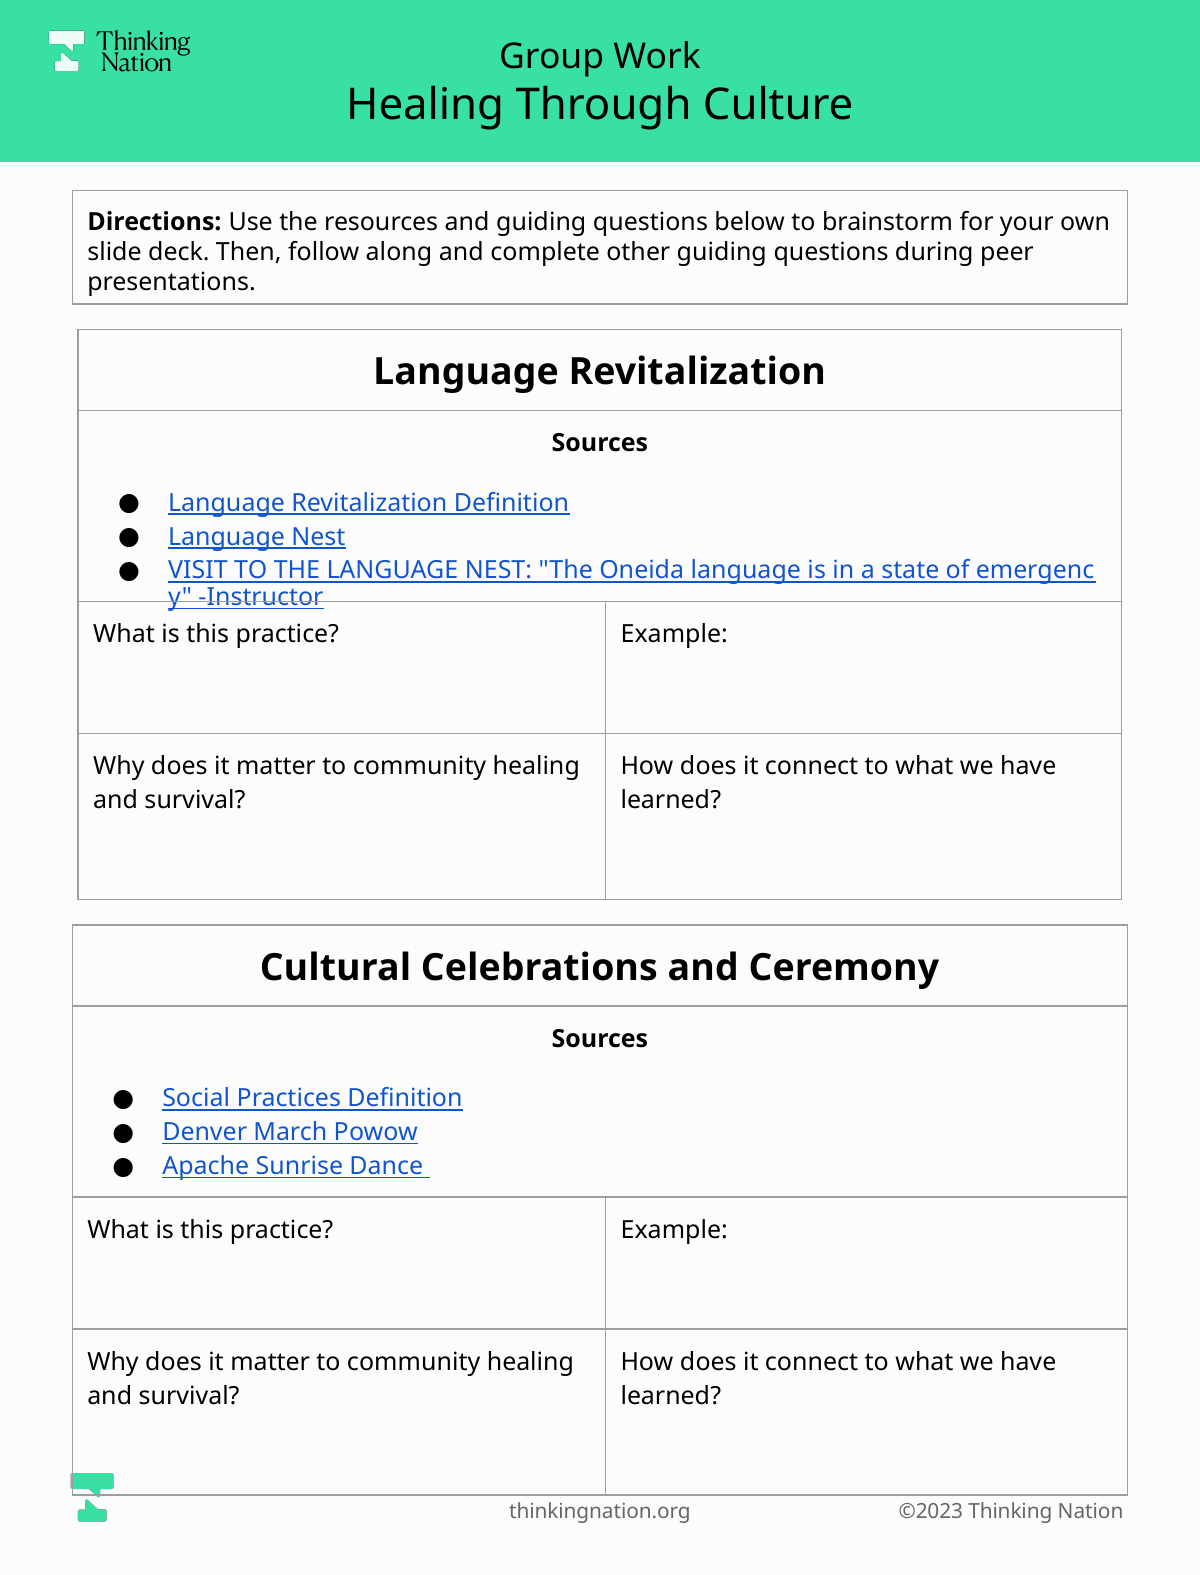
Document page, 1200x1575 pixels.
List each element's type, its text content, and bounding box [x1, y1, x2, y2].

table_cell Example: [606, 1198, 1127, 1328]
text_box Group Work Healing Through Culture [0, 0, 1200, 162]
table_cell What is this practice? [79, 602, 605, 733]
table_cell Why does it matter to community healing and survival? [79, 734, 605, 899]
text_box ©2023 Thinking Nation [854, 1483, 1139, 1532]
table_cell How does it connect to what we have learned? [606, 734, 1121, 899]
table_header Cultural Celebrations and Ceremony [73, 926, 1127, 1005]
text_box thinkingnation.org [457, 1496, 742, 1532]
table_cell How does it connect to what we have learned? [606, 1330, 1127, 1494]
picture [33, 16, 195, 85]
table_header Language Revitalization [79, 330, 1121, 410]
table_cell Sources Social Practices Definition Denver March Powow Apache Sunrise Dance [73, 1007, 1127, 1196]
table_cell Example: [606, 602, 1121, 733]
picture [58, 1463, 126, 1531]
text_box Directions: Use the resources and guiding questions below to brainstorm for your own slide deck. Then, follow along and complete other guiding questions during peer presentations. [72, 190, 1128, 304]
table_cell Sources Language Revitalization Definition Language Nest VISIT TO THE LANGUAGE NEST: "The Oneida language is in a state of emergency" -Instructor [79, 411, 1121, 601]
table_cell What is this practice? [73, 1198, 605, 1328]
table_cell Why does it matter to community healing and survival? [73, 1330, 605, 1494]
